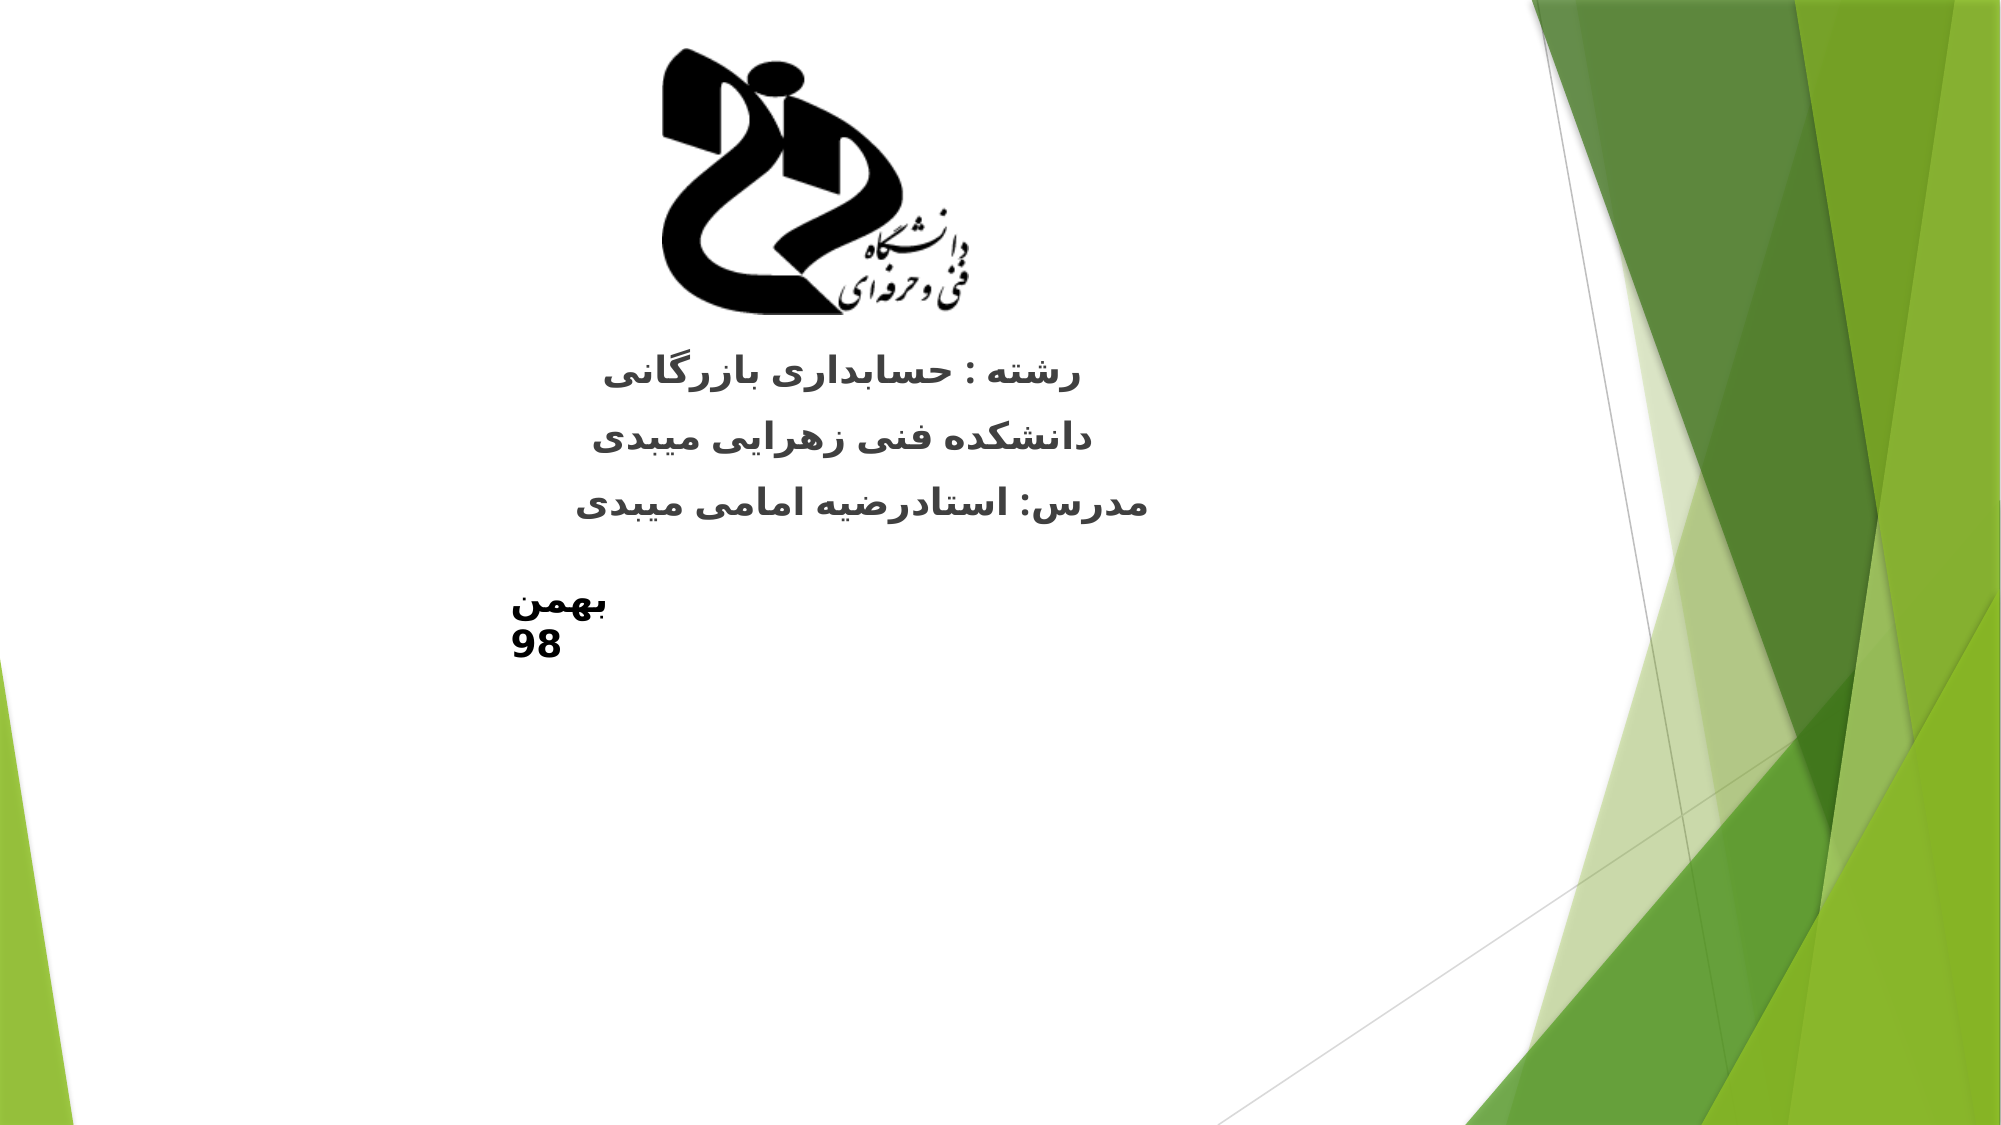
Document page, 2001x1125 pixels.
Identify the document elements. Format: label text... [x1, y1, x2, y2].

text_box بهمن 98 [495, 567, 642, 673]
list رشته : حسابداری بازرگانی دانشکده فنی زهرایی میبدی مدرس: استادرضیه امامی میبدی [111, 338, 1575, 1061]
picture [661, 48, 970, 315]
